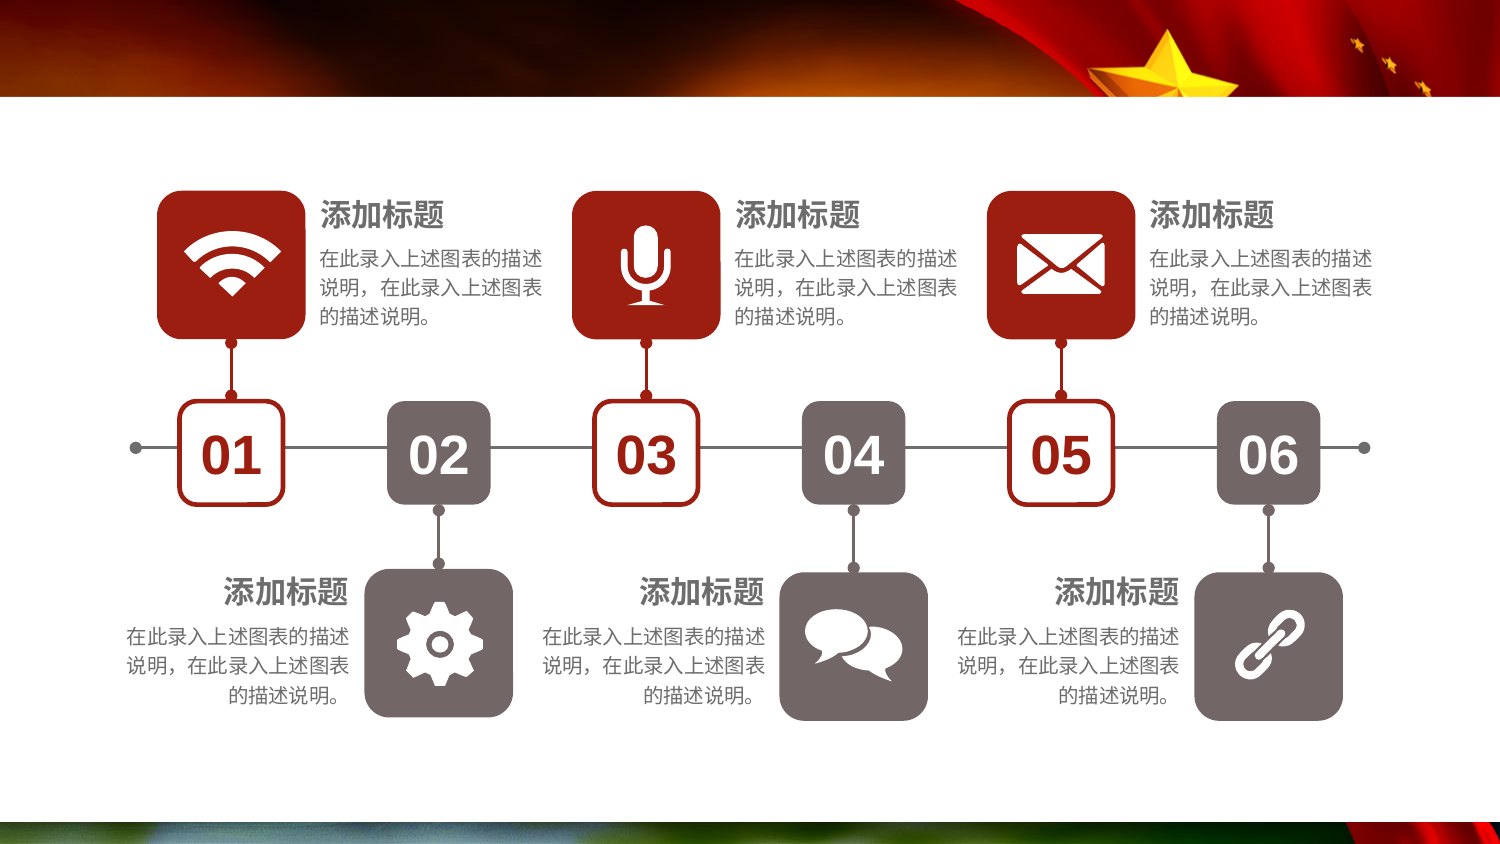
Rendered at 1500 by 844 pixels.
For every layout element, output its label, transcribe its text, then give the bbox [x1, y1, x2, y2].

text_box 05 [1008, 400, 1114, 447]
text_box 01 [178, 400, 285, 447]
text_box 添加标题 [212, 567, 361, 613]
text_box 06 [1215, 400, 1322, 447]
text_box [571, 190, 721, 396]
text_box 05 [1008, 448, 1114, 506]
text_box 在此录入上述图表的描述说明，在此录入上述图表的描述说明。 [98, 613, 361, 713]
text_box 03 [593, 400, 700, 447]
text_box 添加标题 [627, 567, 776, 613]
text_box 添加标题 [308, 189, 457, 235]
text_box 在此录入上述图表的描述说明，在此录入上述图表的描述说明。 [723, 235, 986, 335]
text_box 在此录入上述图表的描述说明，在此录入上述图表的描述说明。 [1138, 235, 1402, 335]
picture [0, 822, 1500, 844]
text_box 04 [800, 400, 907, 447]
text_box 02 [386, 448, 492, 506]
text_box 06 [1215, 448, 1322, 506]
text_box 01 [178, 448, 285, 506]
text_box 在此录入上述图表的描述说明，在此录入上述图表的描述说明。 [513, 613, 777, 713]
text_box 添加标题 [1042, 567, 1191, 613]
text_box 在此录入上述图表的描述说明，在此录入上述图表的描述说明。 [928, 613, 1192, 713]
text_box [779, 510, 928, 721]
text_box 04 [800, 448, 907, 506]
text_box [364, 510, 513, 718]
text_box 03 [593, 448, 700, 506]
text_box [1194, 510, 1343, 721]
text_box 在此录入上述图表的描述说明，在此录入上述图表的描述说明。 [308, 235, 571, 335]
text_box 02 [386, 400, 492, 447]
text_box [986, 190, 1136, 396]
text_box 添加标题 [724, 189, 872, 235]
text_box 添加标题 [1138, 189, 1287, 235]
picture [0, 0, 1500, 96]
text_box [156, 190, 306, 396]
